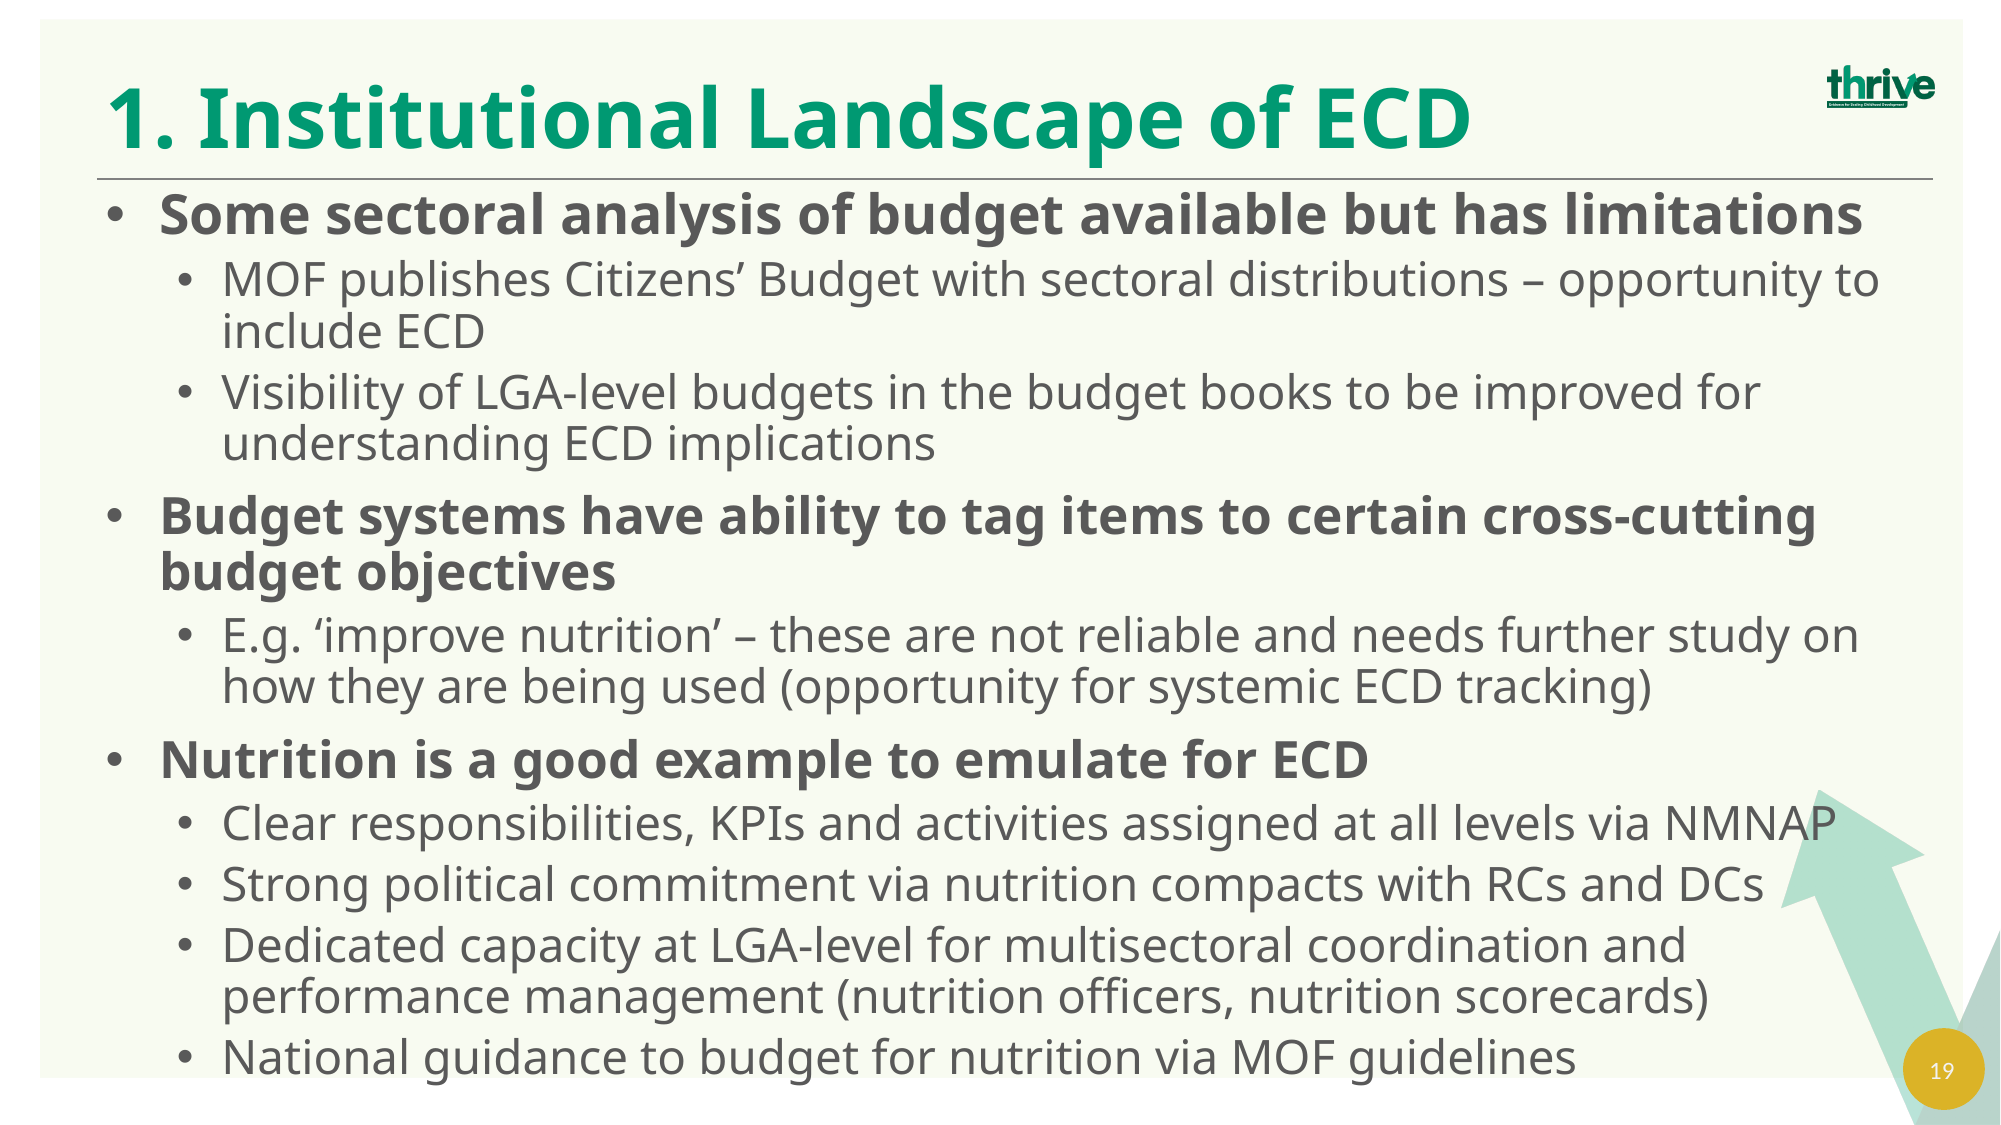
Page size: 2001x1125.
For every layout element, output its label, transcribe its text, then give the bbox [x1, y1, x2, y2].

picture [40, 19, 2001, 1125]
list 1. Institutional Landscape of ECD [90, 68, 1634, 178]
list Some sectoral analysis of budget available but has limitations MOF publishes Citizens’ Budget with sectoral distributions – opportunity to include ECD Visibility of LGA-level budgets in the budget books to be improved for understanding ECD implications Budget systems have ability to tag items to certain cross-cutting budget objectives E.g. ‘improve nutrition’ – these are not reliable and needs further study on how they are being used (opportunity for systemic ECD tracking) Nutrition is a good example to emulate for ECD Clear responsibilities, KPIs and activities assigned at all levels via NMNAP Strong political commitment via nutrition compacts with RCs and DCs Dedicated capacity at LGA-level for multisectoral coordination and performance management (nutrition officers, nutrition scorecards) National guidance to budget for nutrition via MOF guidelines [90, 178, 1949, 1107]
